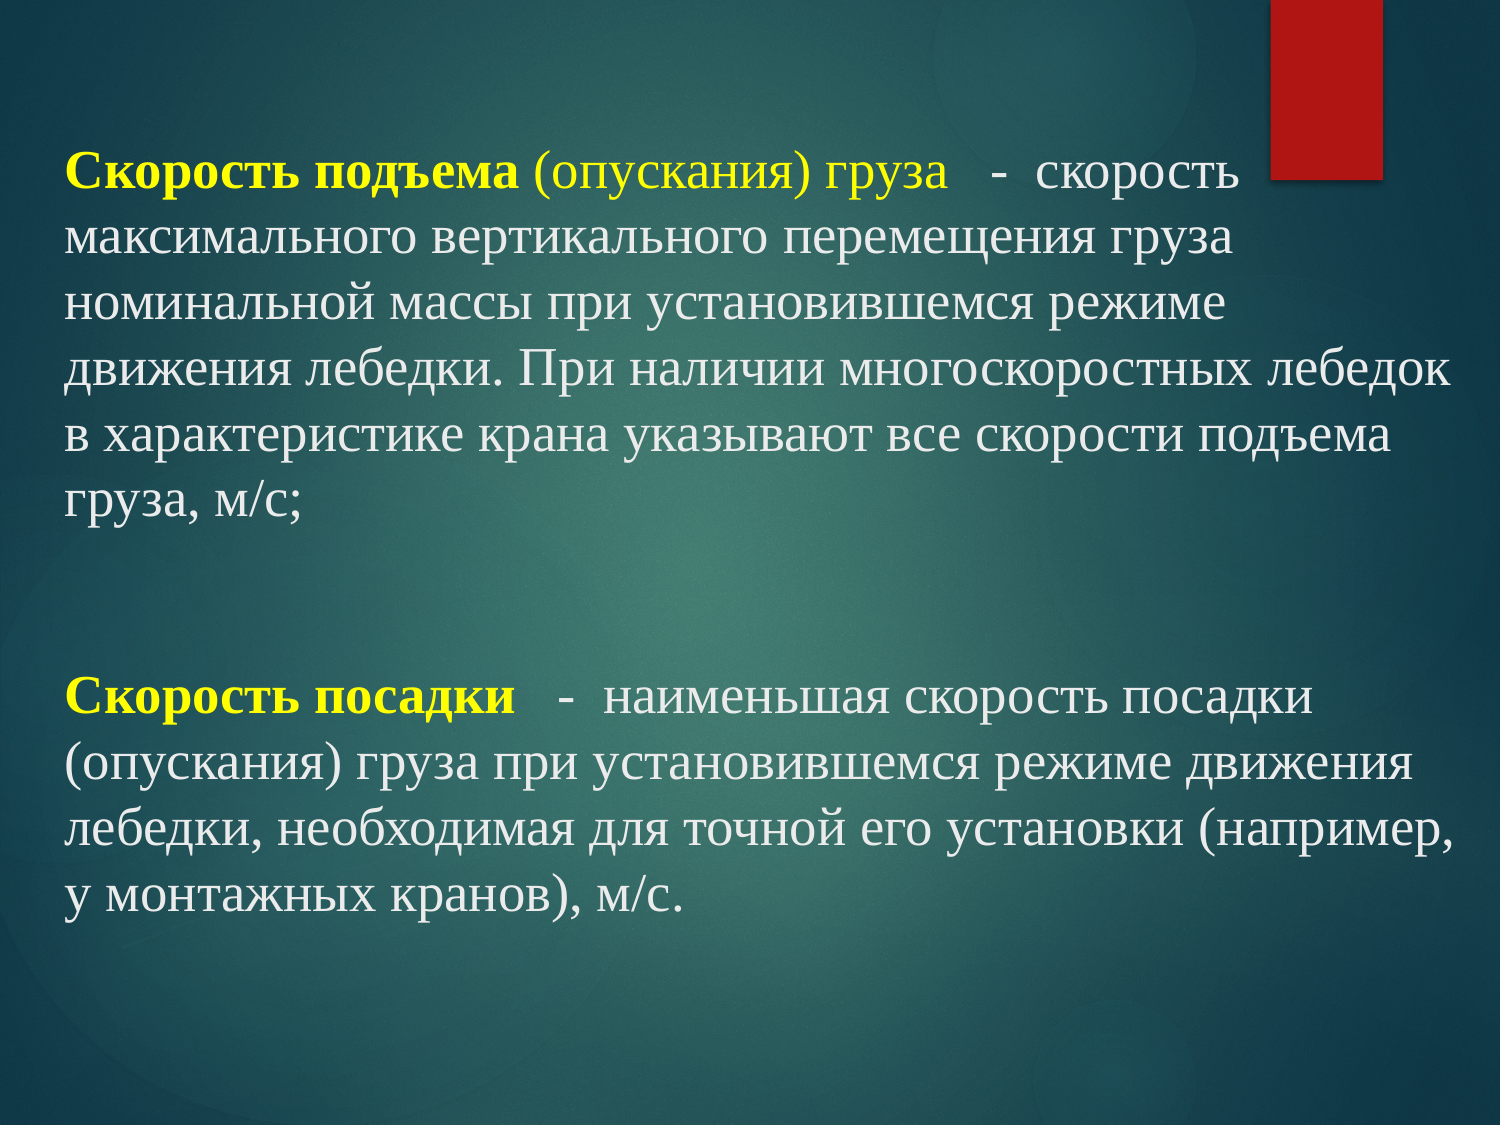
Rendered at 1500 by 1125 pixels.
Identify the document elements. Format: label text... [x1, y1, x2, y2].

title Скорость подъема (опускания) груза - скорость максимального вертикального перемещения груза номинальной массы при установившемся режиме движения лебедки. При наличии многоскоростных лебедок в характеристике крана указывают все скорости подъема груза, м/с; Скорость посадки - наименьшая скорость посадки (опускания) груза при установившемся режиме движения лебедки, необходимая для точной его установки (например, у монтажных кранов), м/с. [49, 66, 1475, 1059]
